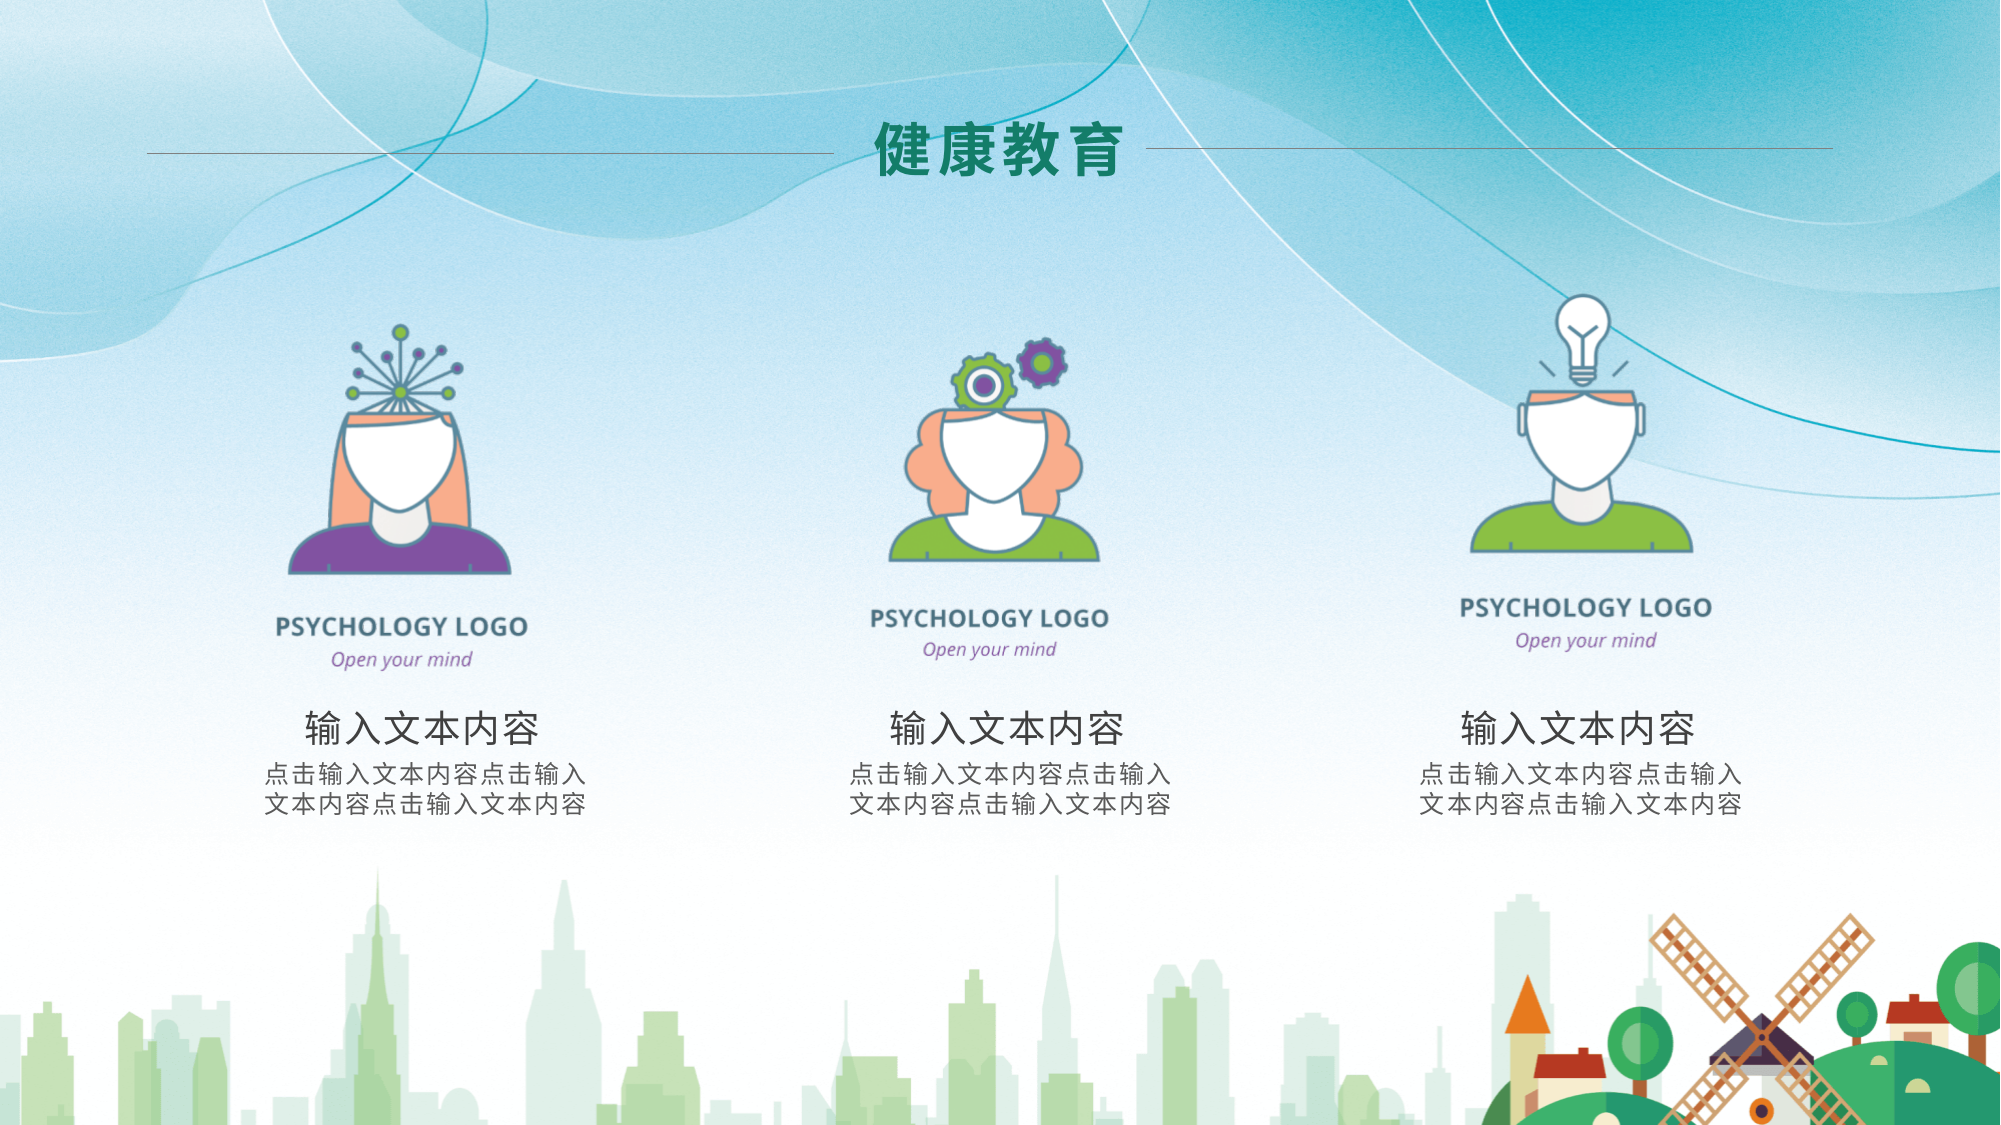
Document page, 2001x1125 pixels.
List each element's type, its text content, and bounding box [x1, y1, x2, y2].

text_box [1405, 697, 1784, 888]
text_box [834, 697, 1214, 888]
text_box 健康教育 [859, 105, 1141, 191]
picture [0, 0, 2000, 1125]
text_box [249, 697, 629, 888]
